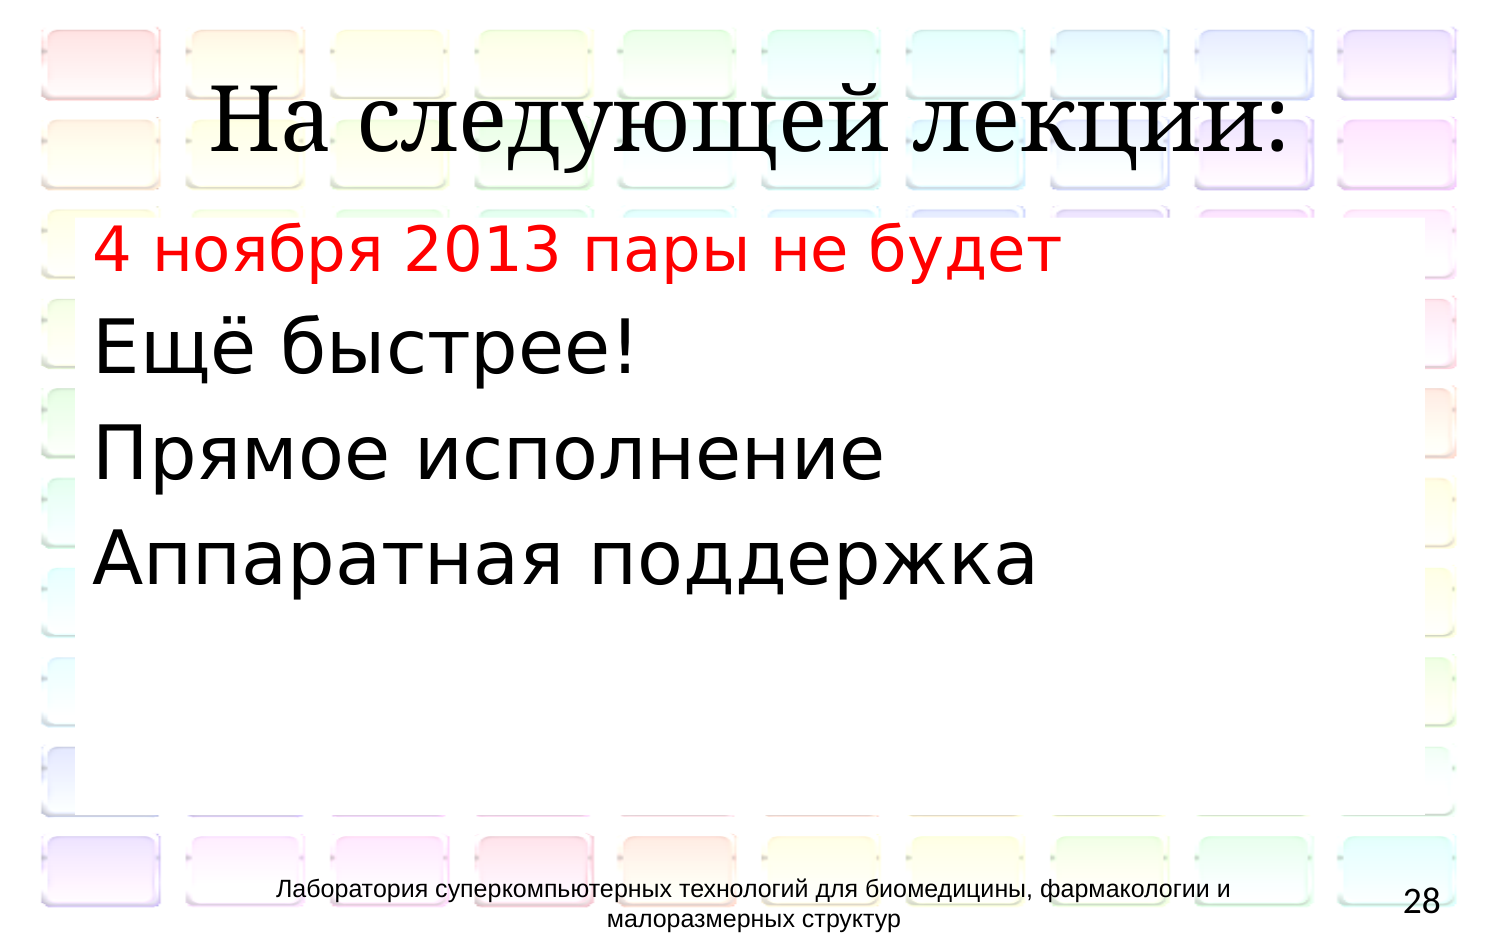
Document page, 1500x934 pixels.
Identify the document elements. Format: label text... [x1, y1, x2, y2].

text_box 28 [1387, 868, 1473, 918]
text_box Лаборатория суперкомпьютерных технологий для биомедицины, фармакологии и малоразмерных структур [171, 864, 1338, 915]
title На следующей лекции: [75, 37, 1425, 193]
list 4 ноября 2013 пары не будет Ещё быстрее! Прямое исполнение Аппаратная поддержка [75, 217, 1425, 815]
picture [0, 0, 1500, 934]
